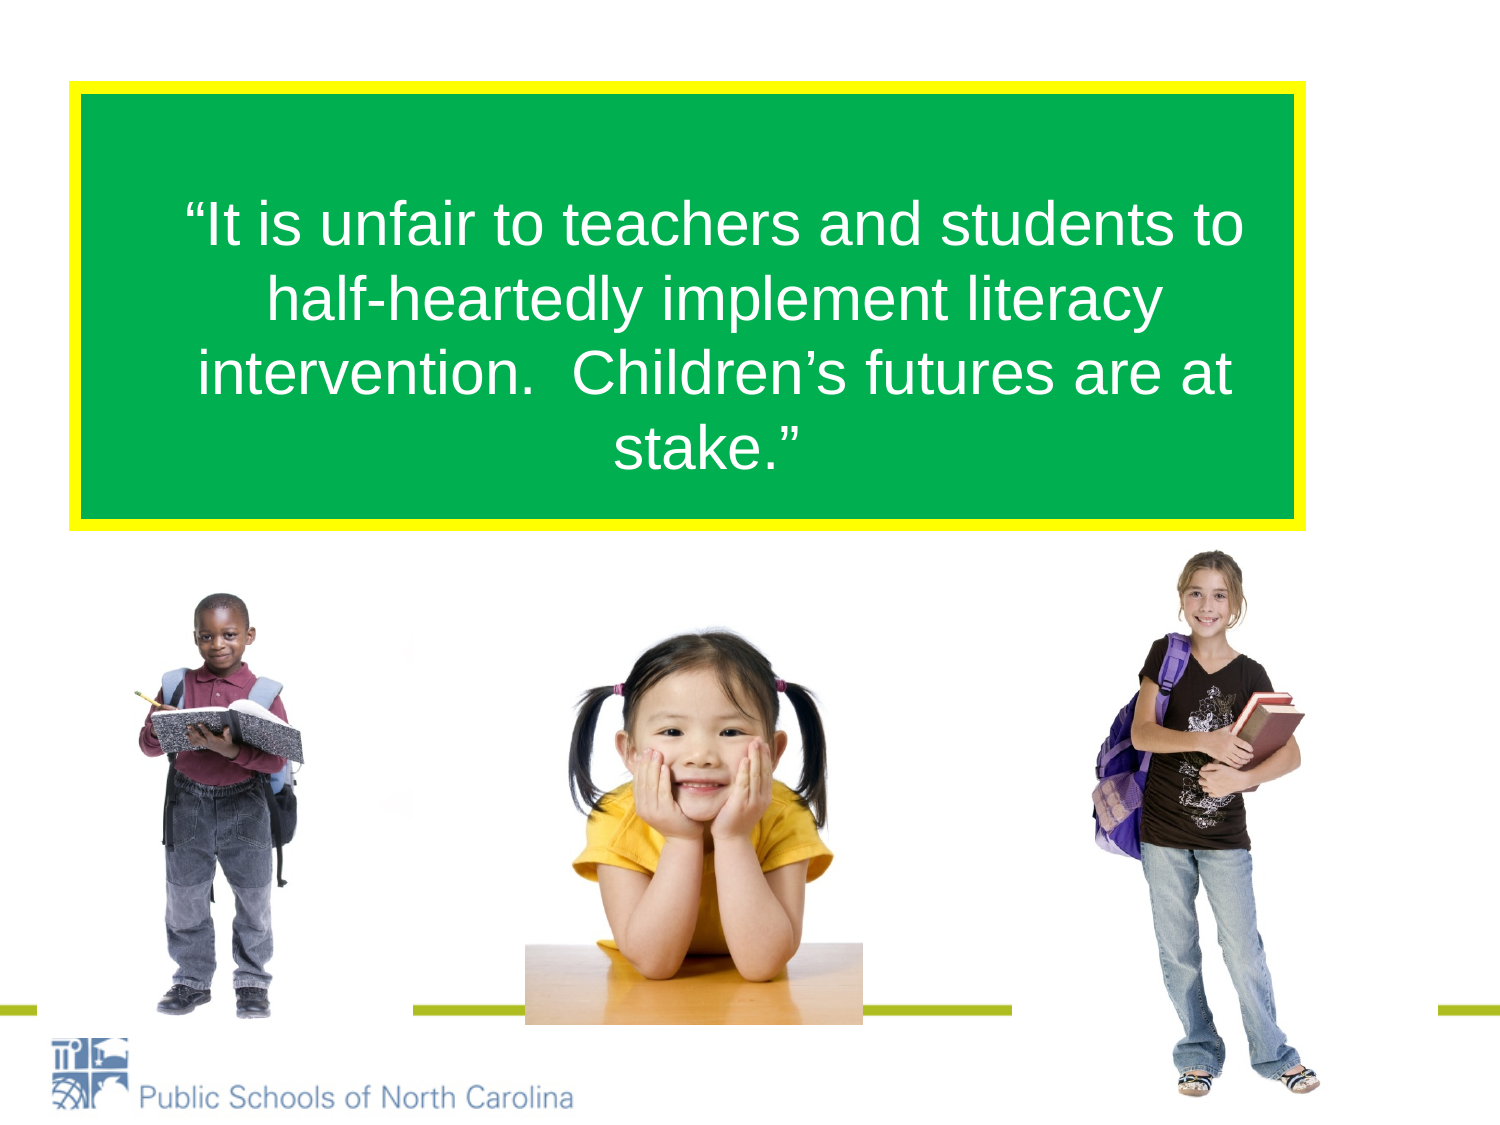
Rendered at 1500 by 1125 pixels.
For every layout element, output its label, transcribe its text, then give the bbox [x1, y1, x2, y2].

list “It is unfair to teachers and students to half-heartedly implement literacy intervention. Children’s futures are at stake.” [74, 87, 1301, 526]
picture [0, 1, 1500, 1125]
